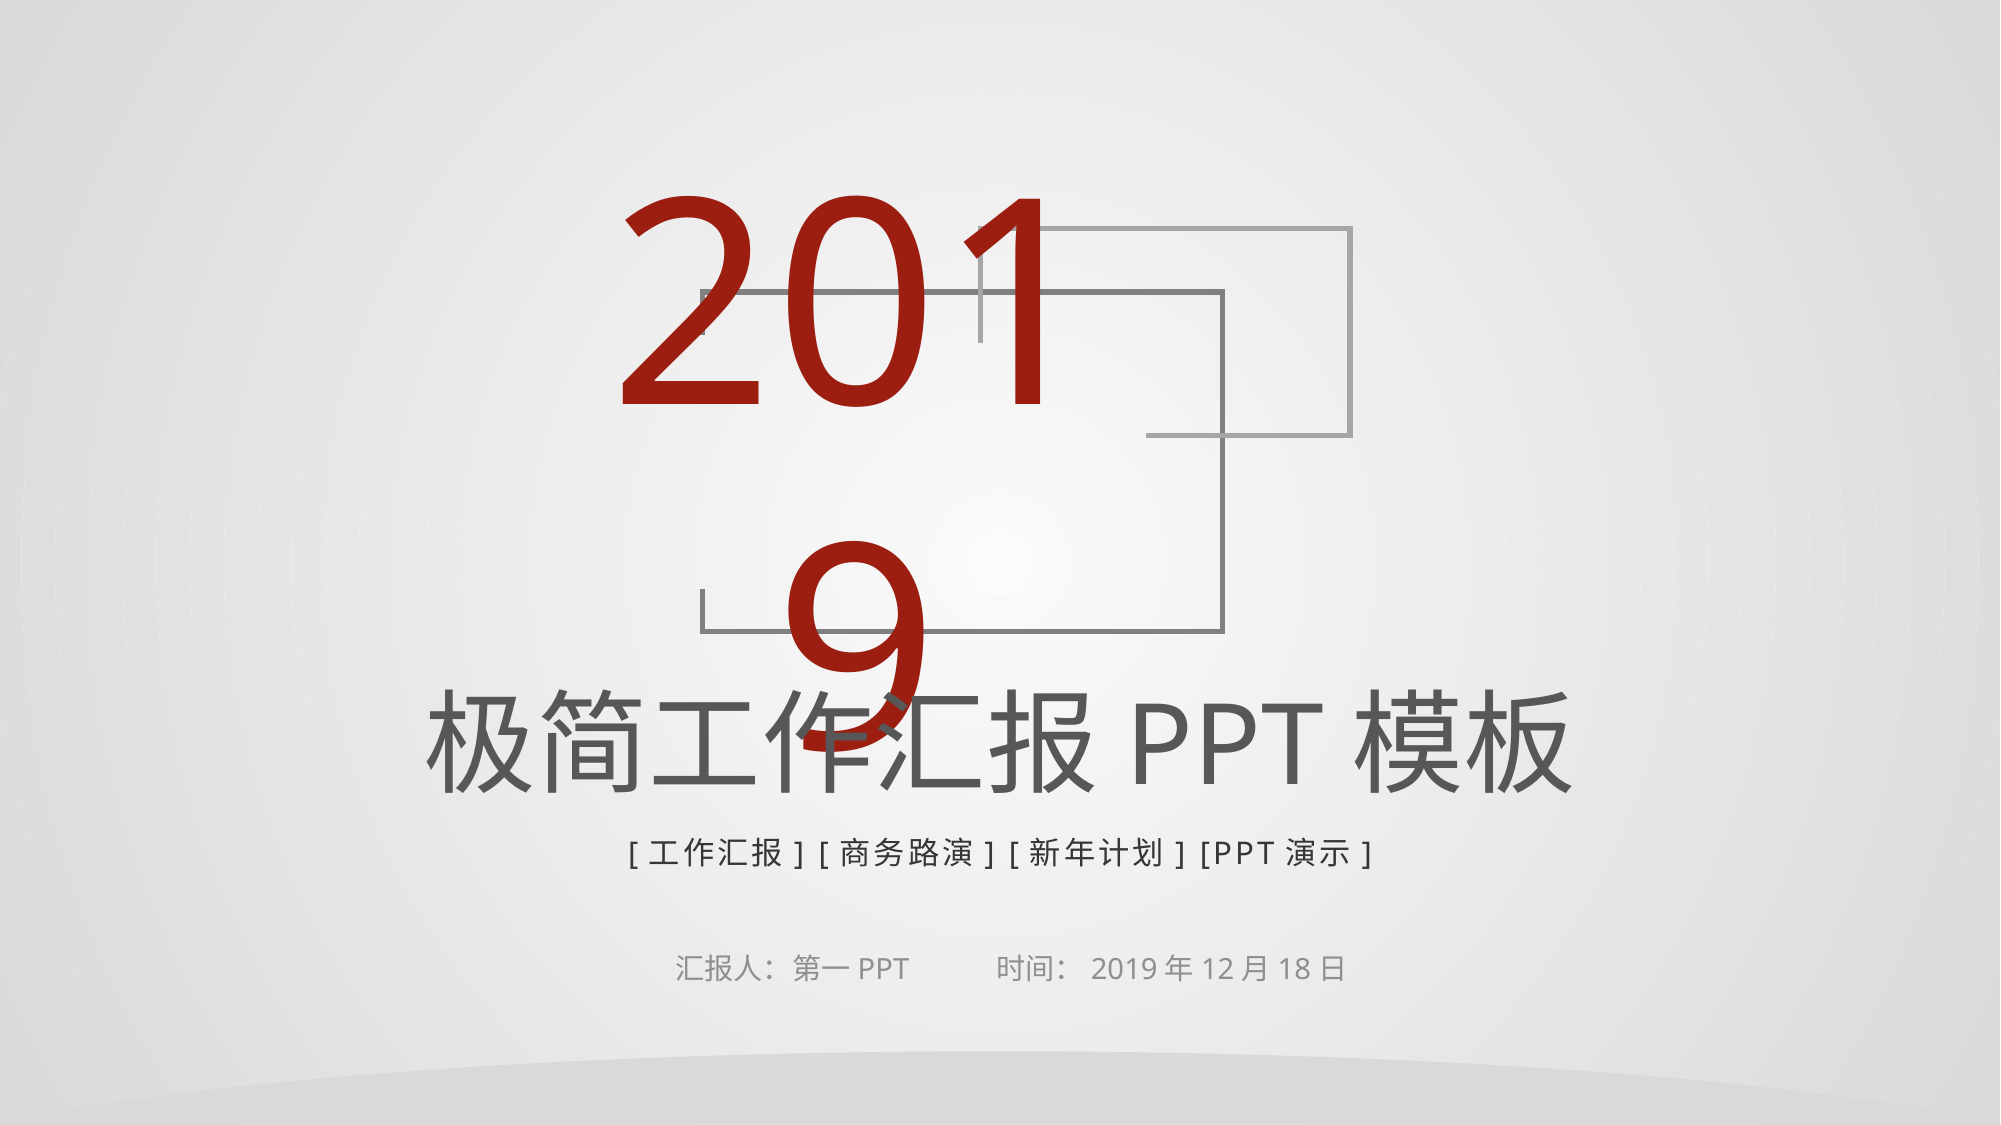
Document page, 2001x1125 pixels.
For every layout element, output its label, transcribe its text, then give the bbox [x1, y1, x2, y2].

text_box [1154, 227, 1351, 436]
text_box [工作汇报] [商务路演] [新年计划] [PPT演示] [584, 826, 1416, 879]
text_box 极简工作汇报PPT模板 [382, 664, 1618, 815]
text_box 时间：2019年12月18日 [976, 942, 1368, 993]
text_box [1154, 436, 1224, 633]
text_box 汇报人：第一PPT [596, 942, 976, 993]
text_box 2019 [559, 109, 1154, 664]
